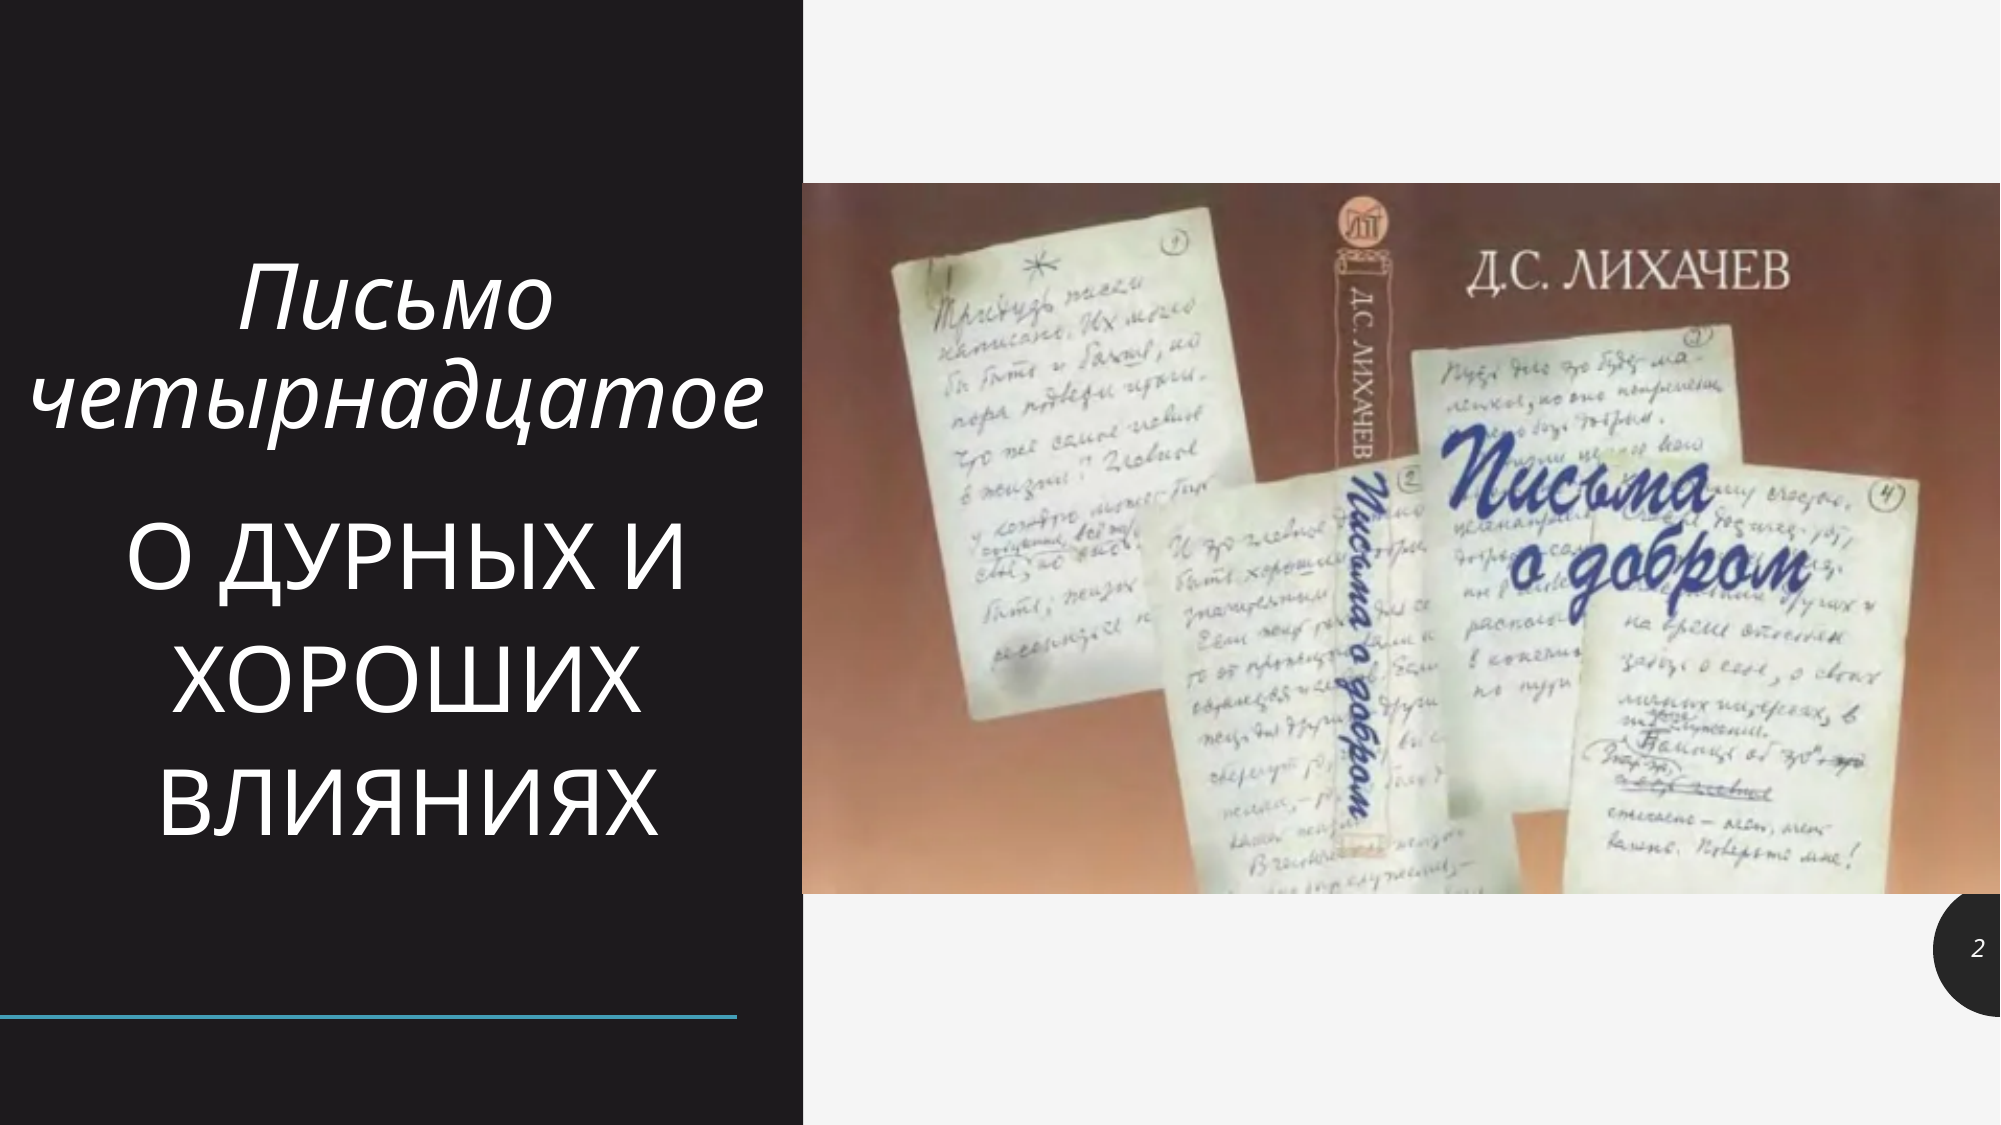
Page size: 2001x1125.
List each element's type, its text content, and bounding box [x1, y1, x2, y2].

list О ДУРНЫХ И ХОРОШИХ ВЛИЯНИЯХ [92, 476, 724, 946]
slide_number 2 [1933, 919, 2000, 980]
picture [802, 182, 2000, 894]
title Письмо четырнадцатое [0, 91, 794, 457]
